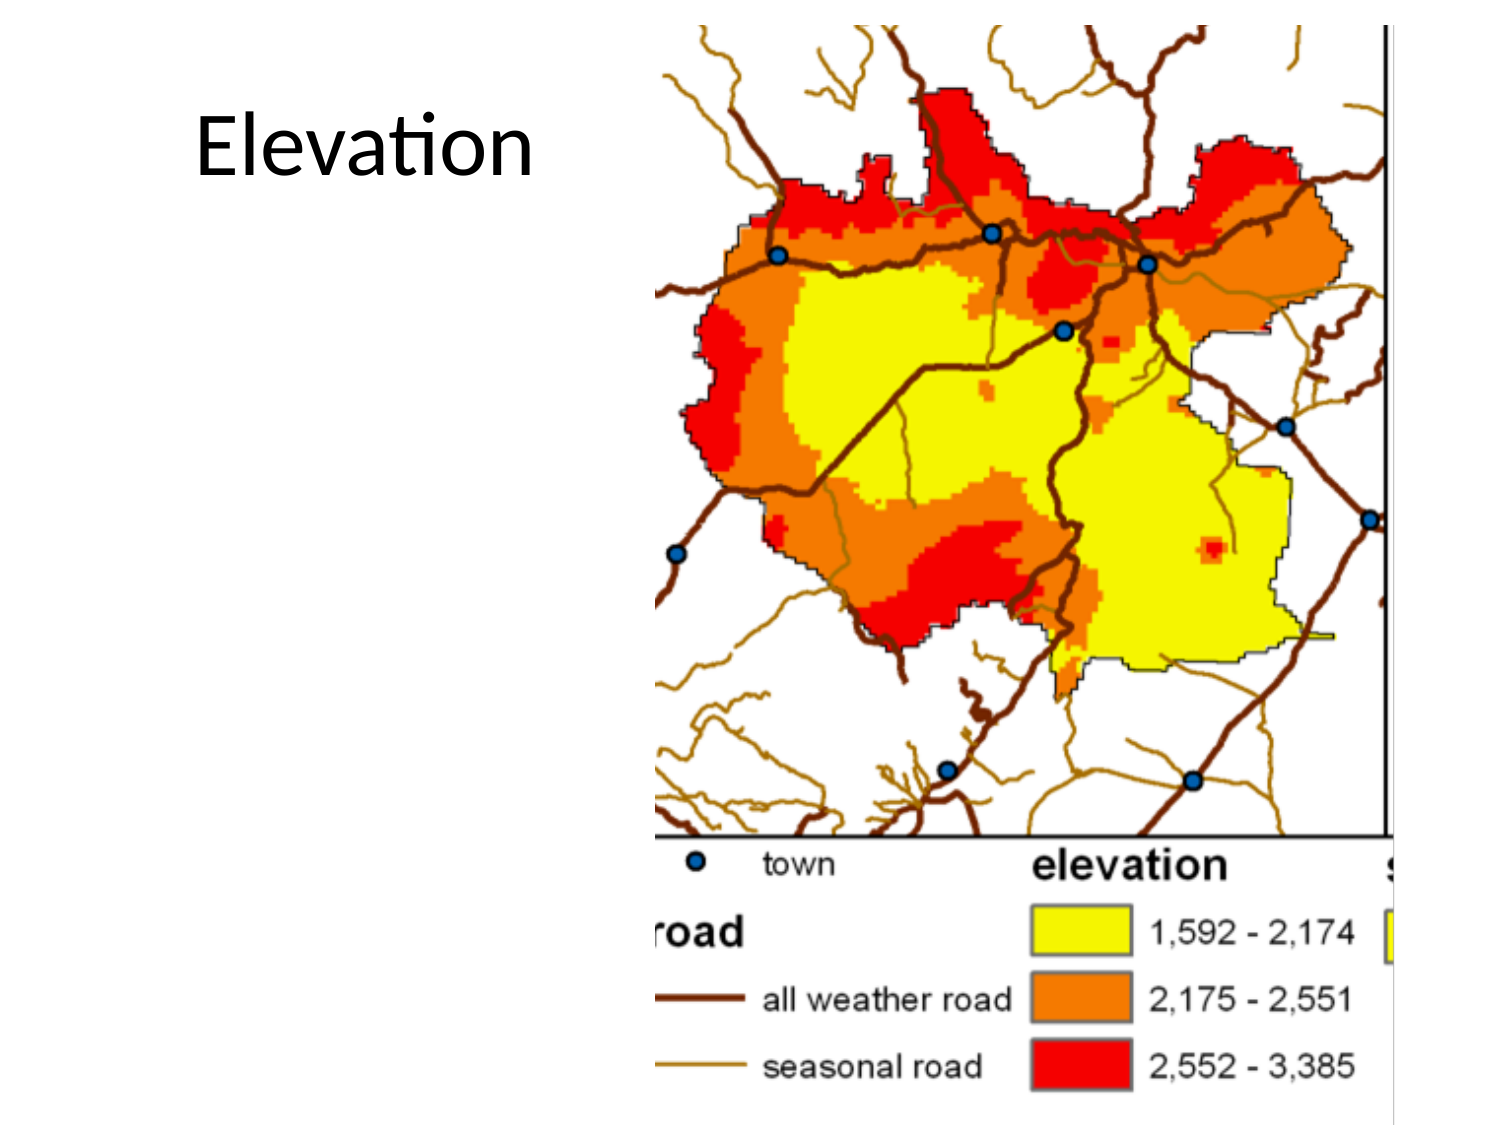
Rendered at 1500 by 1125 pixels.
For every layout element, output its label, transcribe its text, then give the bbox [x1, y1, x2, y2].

picture [655, 25, 1403, 1125]
title Elevation [75, 45, 650, 233]
